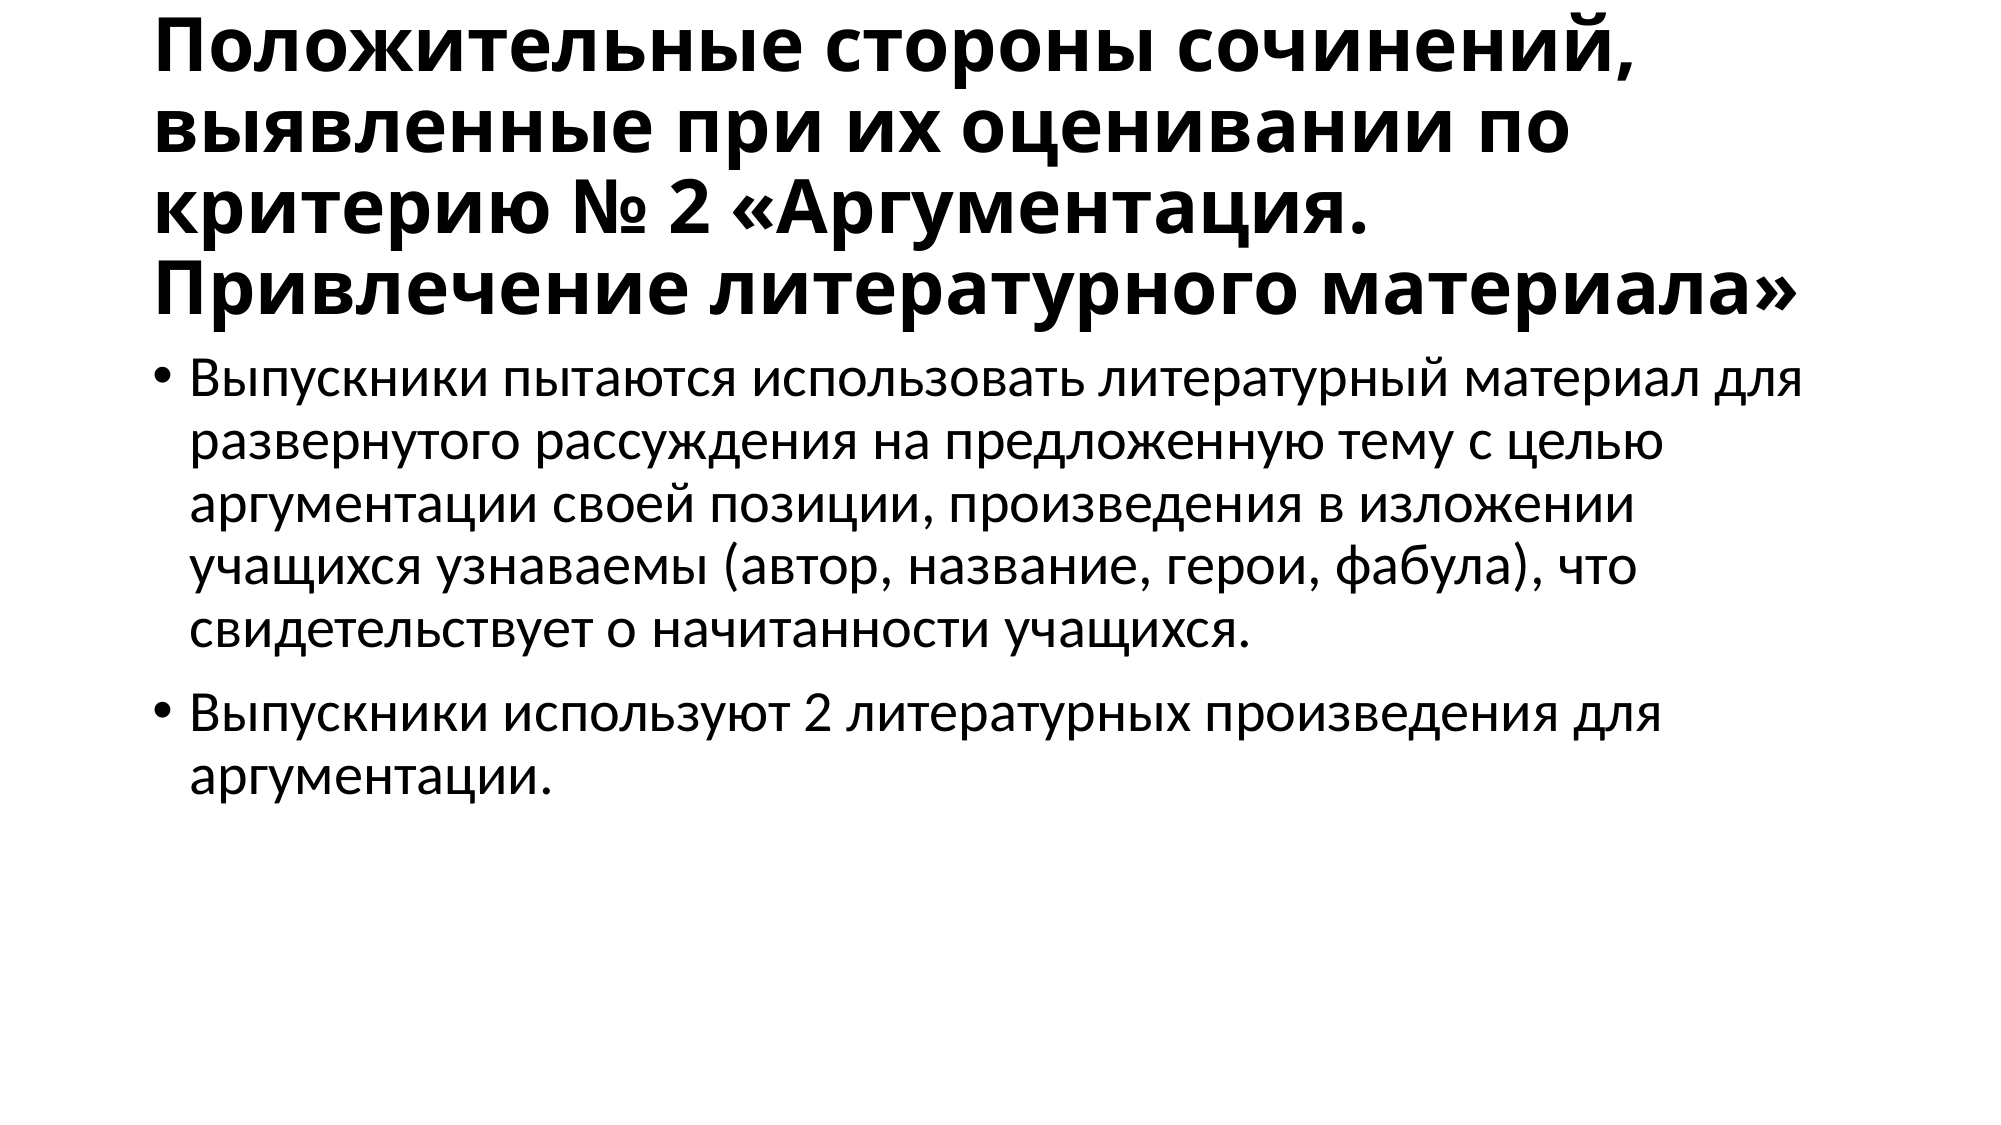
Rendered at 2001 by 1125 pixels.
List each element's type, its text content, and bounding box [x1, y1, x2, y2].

list Выпускники пытаются использовать литературный материал для развернутого рассуждения на предложенную тему с целью аргументации своей позиции, произведения в изложении учащихся узнаваемы (автор, название, герои, фабула), что свидетельствует о начитанности учащихся. Выпускники используют 2 литературных произведения для аргументации. [137, 338, 1863, 1050]
title Положительные стороны сочинений, выявленные при их оценивании по критерию № 2 «Аргументация. Привлечение литературного материала» [137, 59, 1863, 278]
